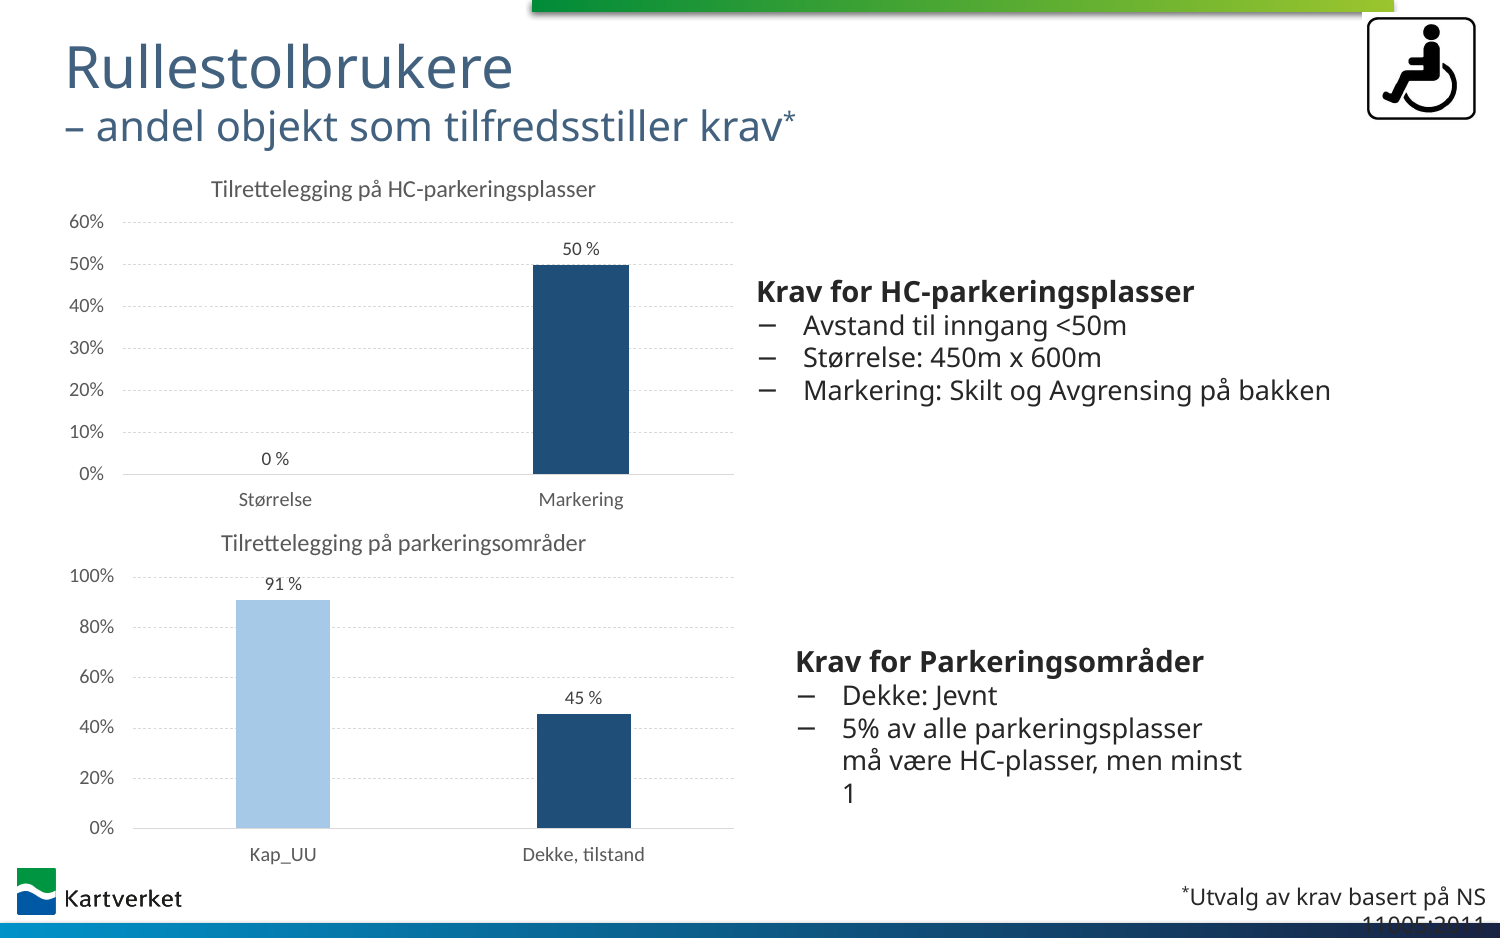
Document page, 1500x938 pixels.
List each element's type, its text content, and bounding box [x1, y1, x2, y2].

picture [62, 520, 746, 874]
text_box Krav for Parkeringsområder Dekke: Jevnt 5% av alle parkeringsplasser må være HC-plasser, men minst 1 [780, 636, 1261, 816]
picture [1362, 12, 1481, 126]
picture [62, 166, 746, 519]
text_box Rullestolbrukere – andel objekt som tilfredsstiller krav* [49, 25, 1431, 158]
text_box Krav for HC-parkeringsplasser Avstand til inngang <50m Størrelse: 450m x 600m Markering: Skilt og Avgrensing på bakken [750, 265, 1346, 413]
text_box *Utvalg av krav basert på NS 11005:2011 [1068, 873, 1500, 938]
